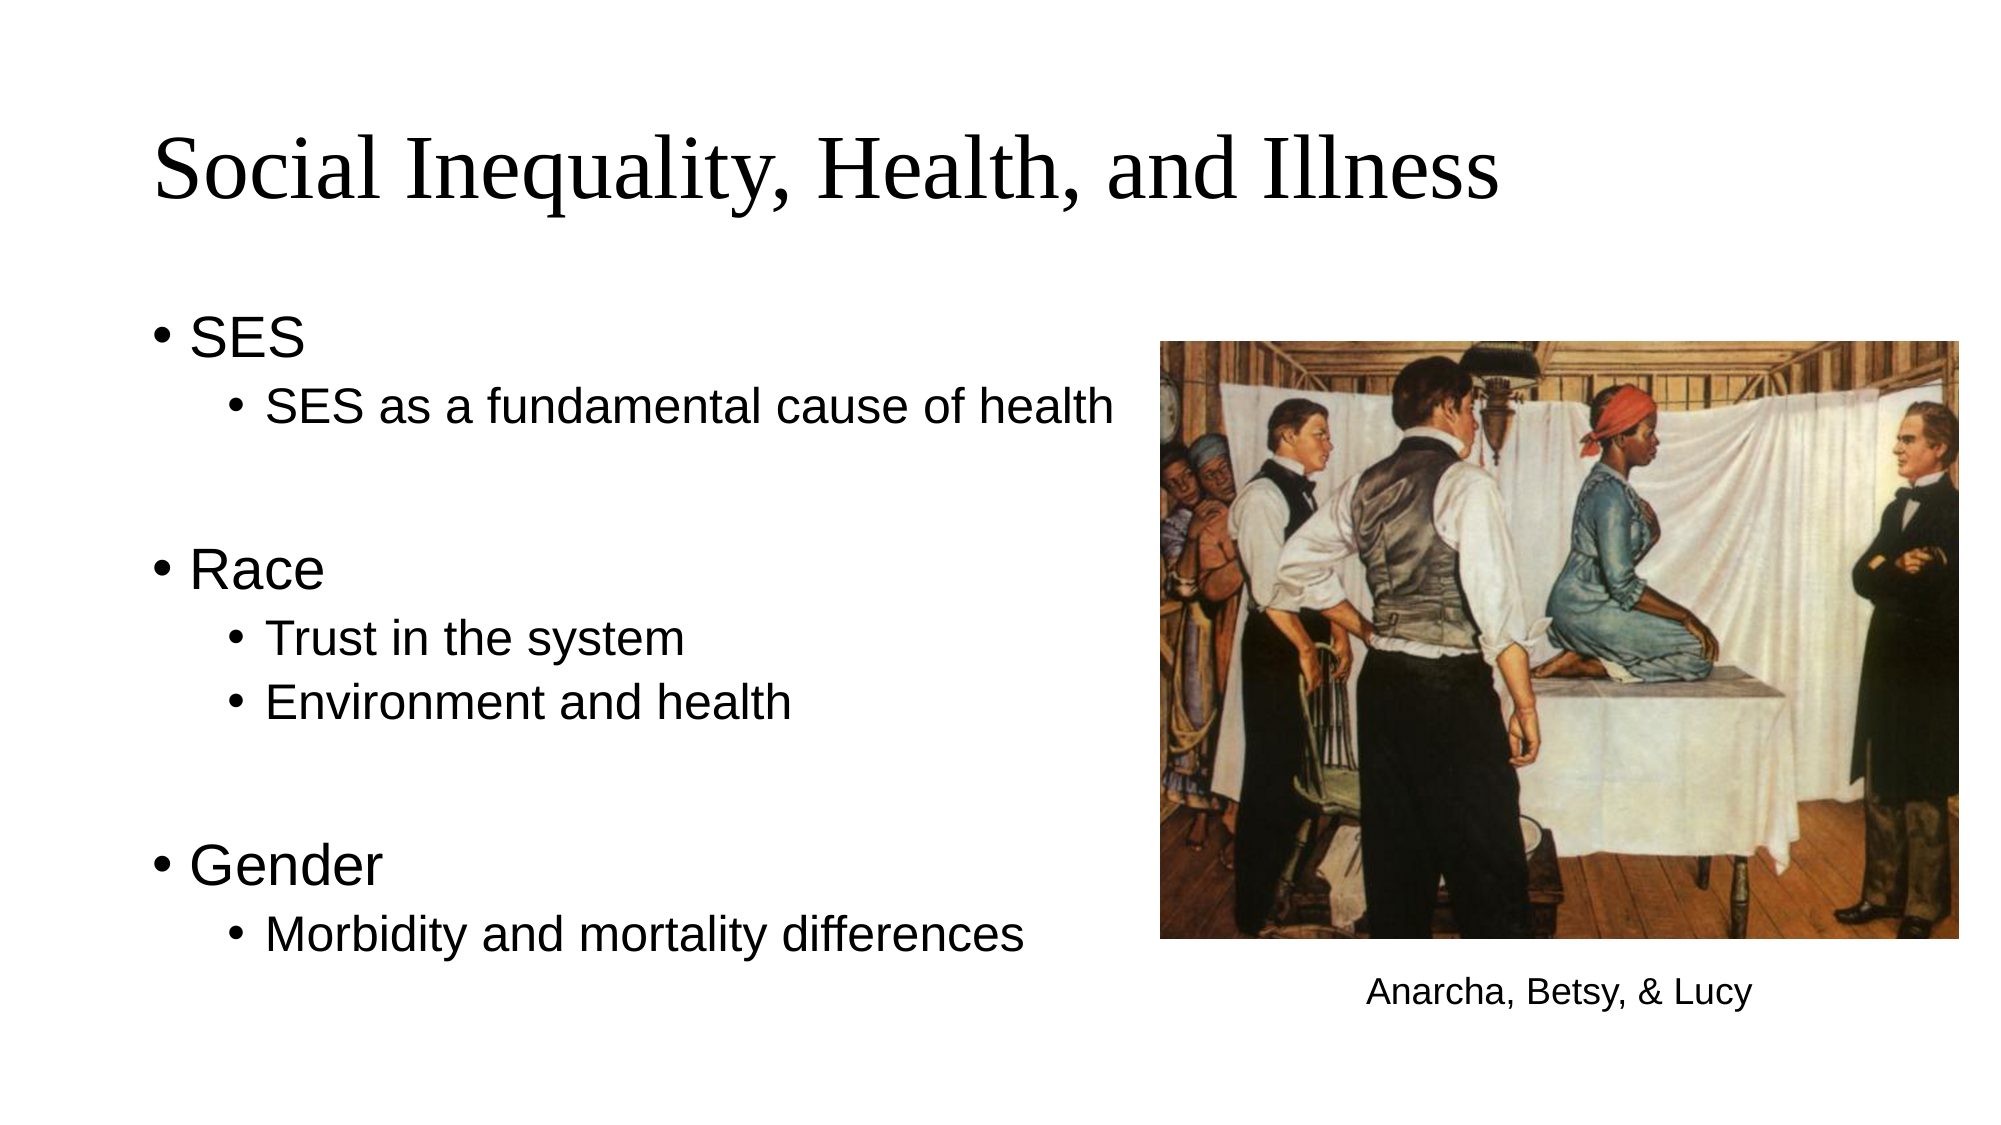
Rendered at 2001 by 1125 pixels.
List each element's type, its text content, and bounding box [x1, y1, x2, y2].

list SES SES as a fundamental cause of health Race Trust in the system Environment and health Gender Morbidity and mortality differences [137, 299, 1863, 1014]
text_box Anarcha, Betsy, & Lucy [1351, 959, 1768, 1020]
title Social Inequality, Health, and Illness [137, 59, 1863, 278]
picture [1160, 341, 1959, 939]
